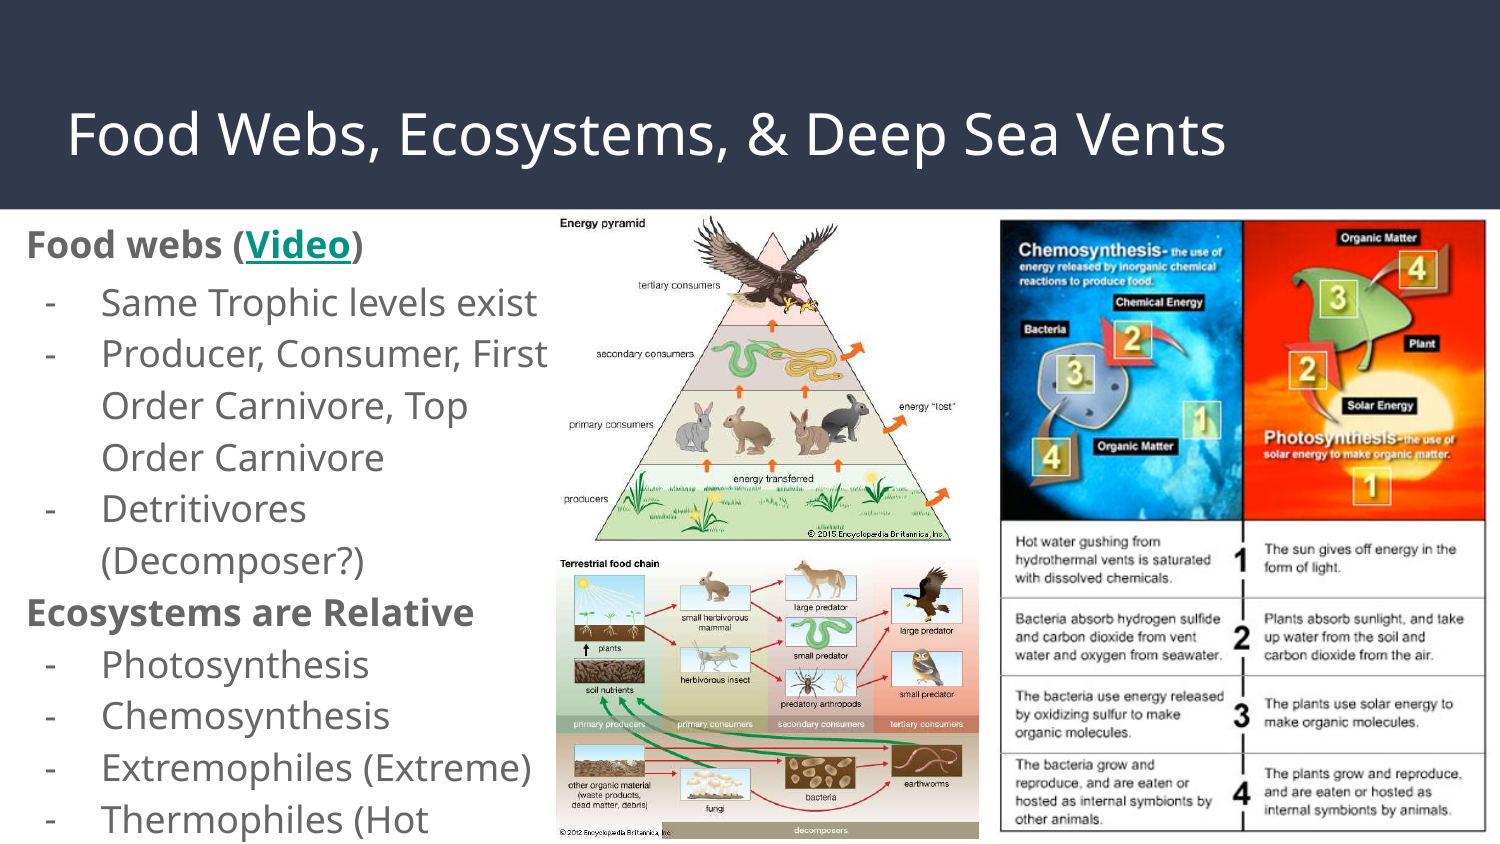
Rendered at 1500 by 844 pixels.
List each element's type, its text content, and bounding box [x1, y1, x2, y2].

title Food Webs, Ecosystems, & Deep Sea Vents [51, 82, 1449, 185]
picture [556, 556, 979, 839]
picture [556, 213, 968, 543]
list Food webs (Video) Same Trophic levels exist Producer, Consumer, First Order Carnivore, Top Order Carnivore Detritivores (Decomposer?) Ecosystems are Relative Photosynthesis Chemosynthesis Extremophiles (Extreme) Thermophiles (Hot Loving) [10, 198, 568, 703]
picture [996, 213, 1495, 839]
